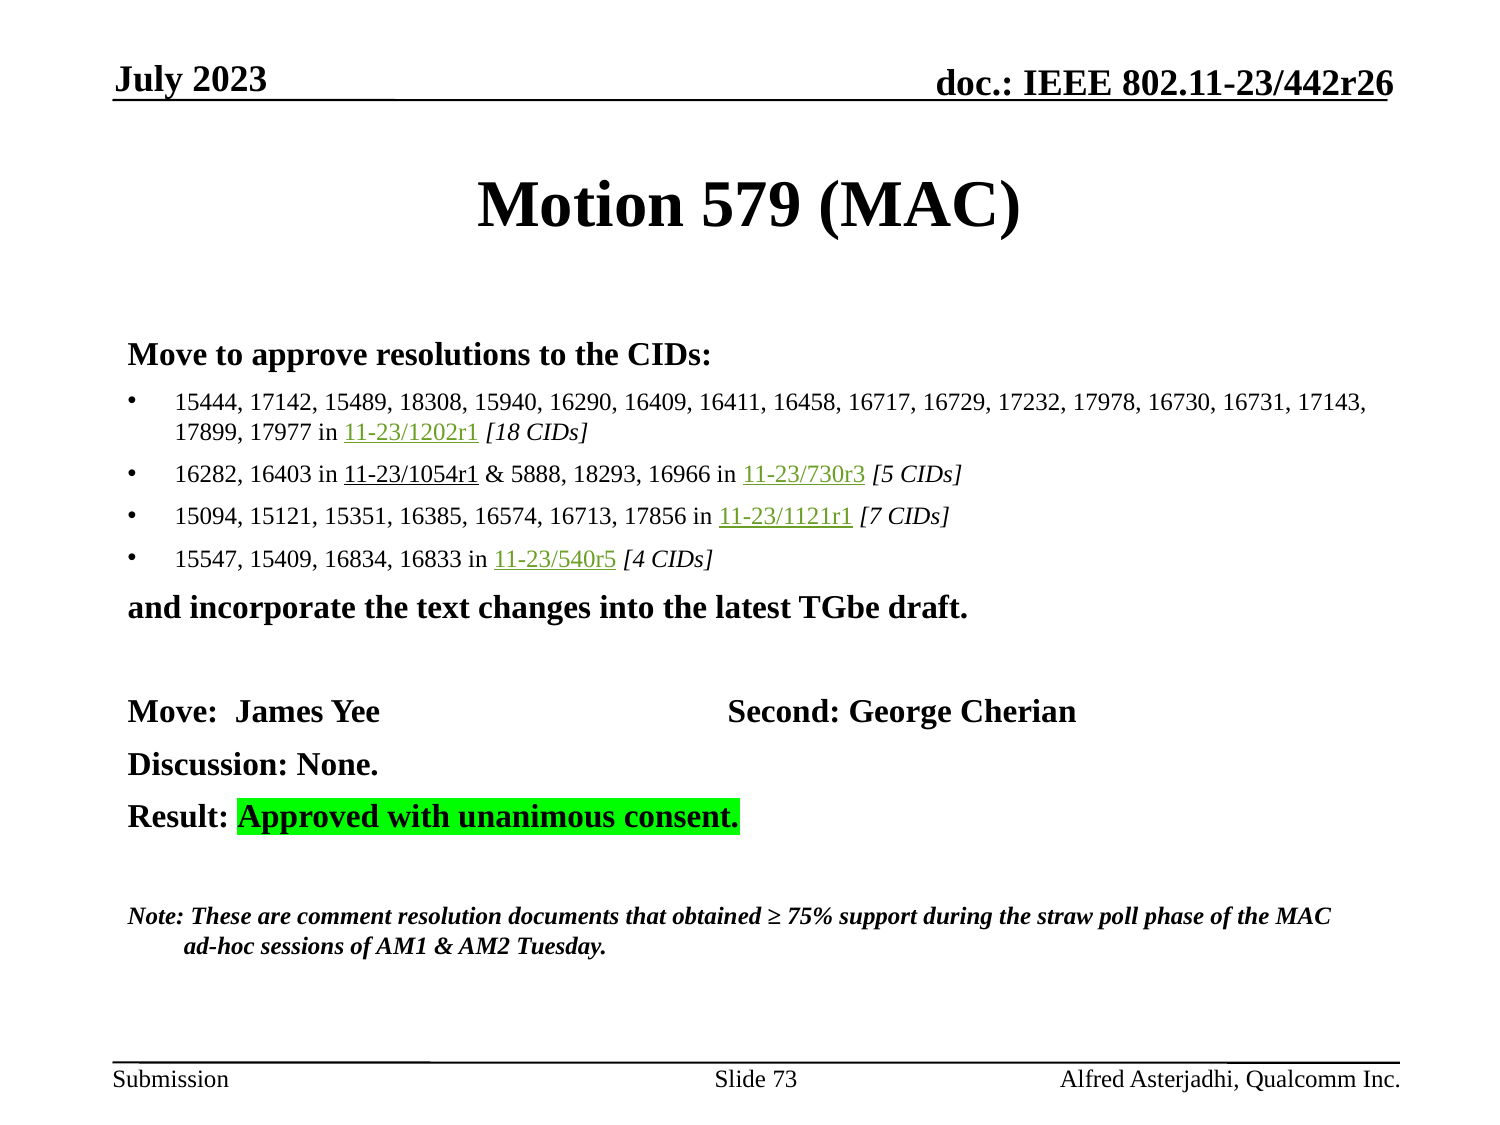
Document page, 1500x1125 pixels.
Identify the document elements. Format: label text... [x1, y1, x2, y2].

title Motion 579 (MAC) [112, 112, 1388, 288]
slide_number Slide 73 [712, 1061, 800, 1123]
footer Alfred Asterjadhi, Qualcomm Inc. [878, 1061, 1402, 1093]
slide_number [114, 54, 423, 100]
list Move to approve resolutions to the CIDs: 15444, 17142, 15489, 18308, 15940, 16290, 16409, 16411, 16458, 16717, 16729, 17232, 17978, 16730, 16731, 17143, 17899, 17977 in 11-23/1202r1 [18 CIDs] 16282, 16403 in 11-23/1054r1 & 5888, 18293, 16966 in 11-23/730r3 [5 CIDs] 15094, 15121, 15351, 16385, 16574, 16713, 17856 in 11-23/1121r1 [7 CIDs] 15547, 15409, 16834, 16833 in 11-23/540r5 [4 CIDs] and incorporate the text changes into the latest TGbe draft. Move: James Yee Second: George Cherian Discussion: None. Result: Approved with unanimous consent. Note: These are comment resolution documents that obtained ≥ 75% support during the straw poll phase of the MAC ad-hoc sessions of AM1 & AM2 Tuesday. [112, 324, 1388, 1063]
